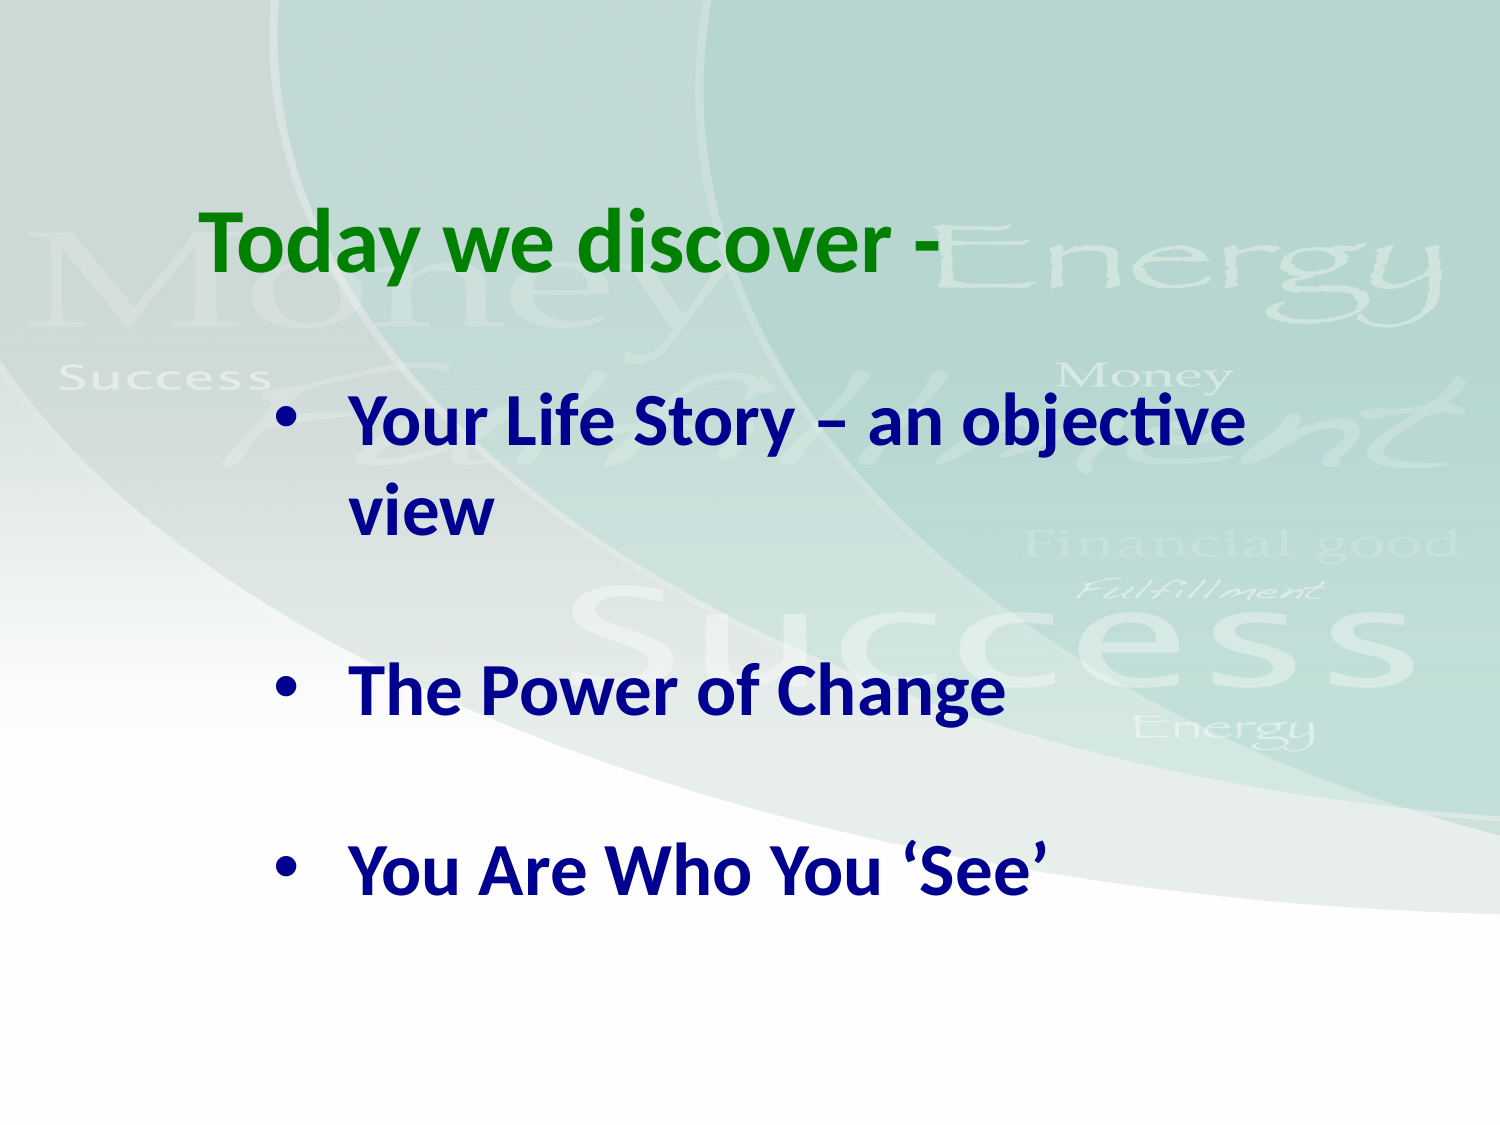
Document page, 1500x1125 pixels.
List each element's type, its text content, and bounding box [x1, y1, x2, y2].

text_box Today we discover - Your Life Story – an objective view The Power of Change You Are Who You ‘See’ [183, 73, 1411, 1079]
